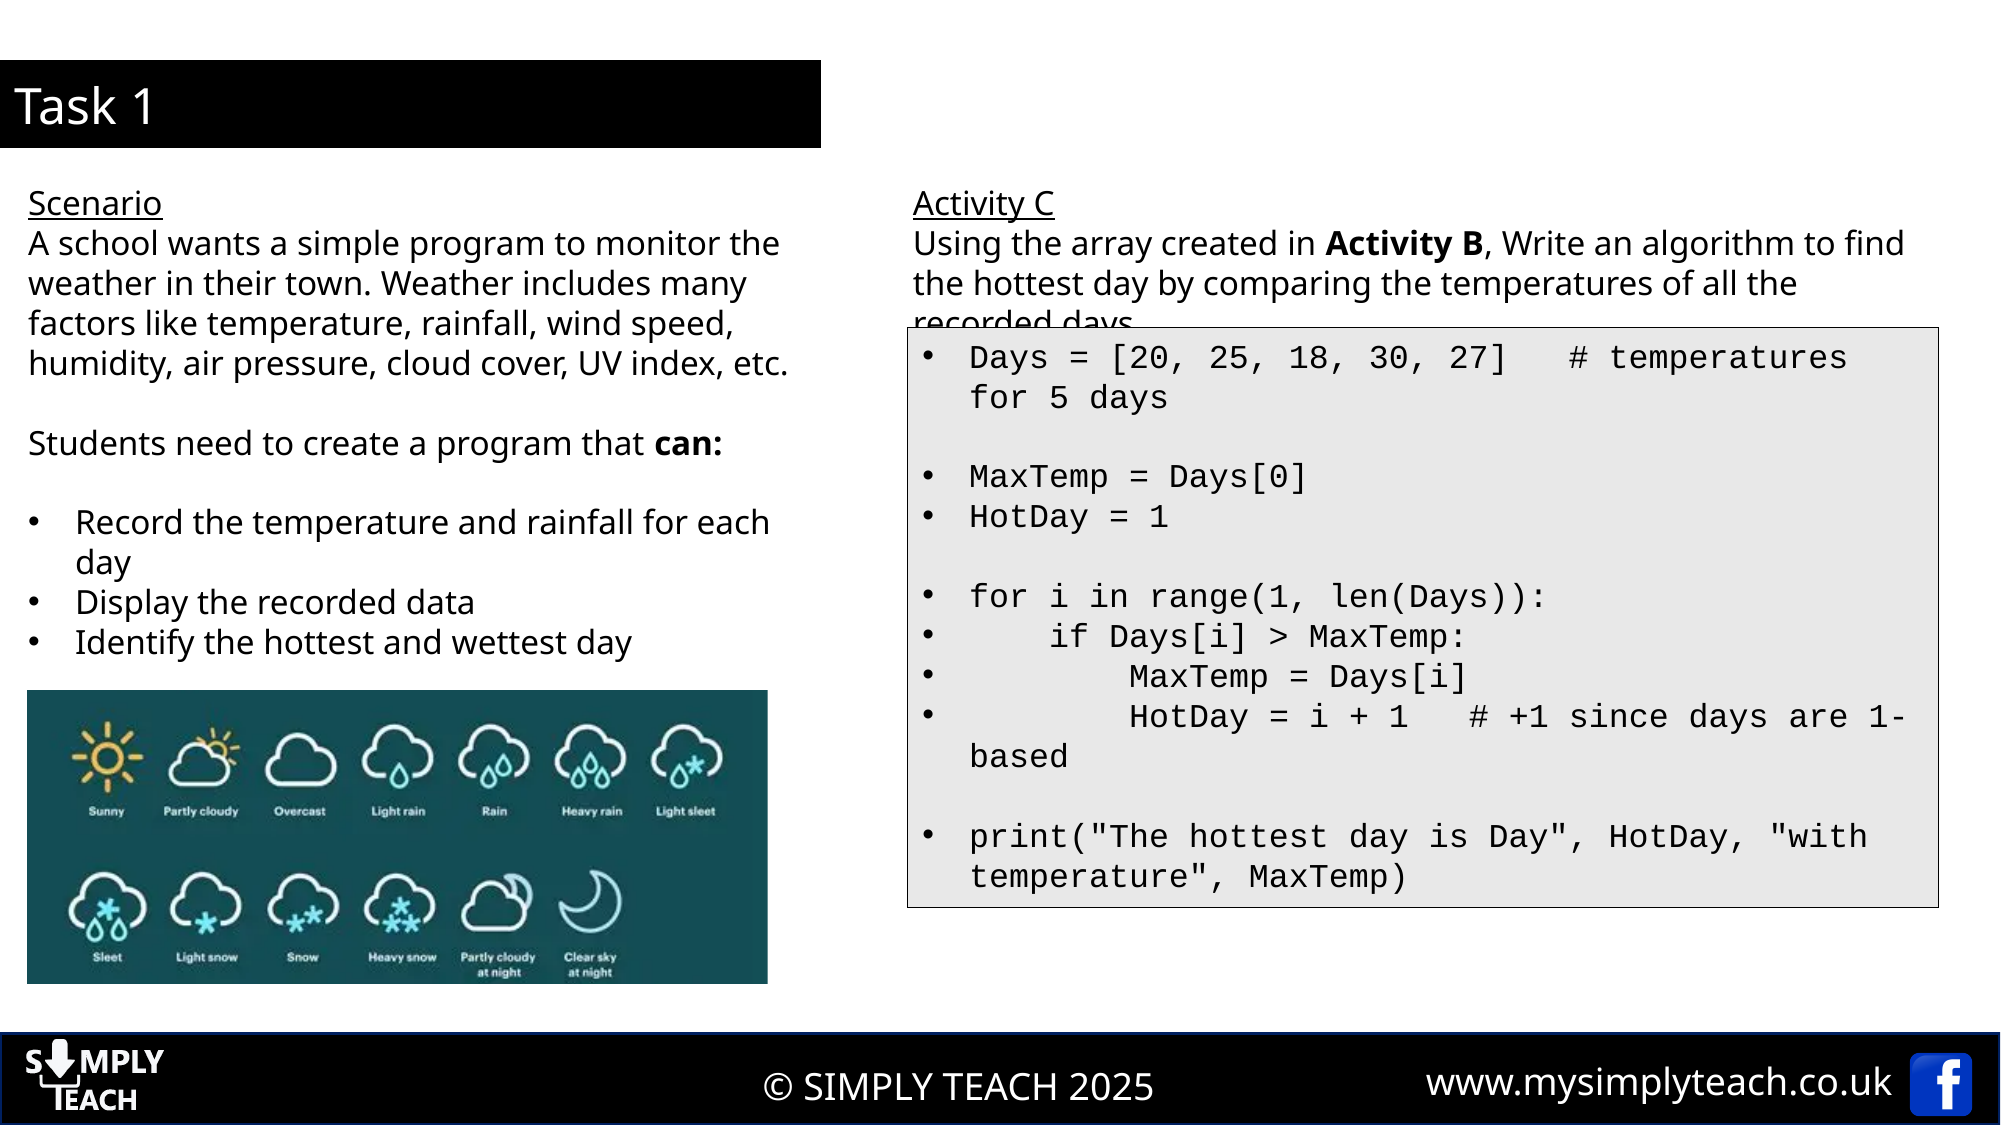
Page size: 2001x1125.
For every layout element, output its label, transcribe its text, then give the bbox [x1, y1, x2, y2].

text_box Activity C Using the array created in Activity B, Write an algorithm to find the hottest day by comparing the temperatures of all the recorded days. [898, 174, 1939, 350]
text_box Scenario A school wants a simple program to monitor the weather in their town. Weather includes many factors like temperature, rainfall, wind speed, humidity, air pressure, cloud cover, UV index, etc. Students need to create a program that can: Record the temperature and rainfall for each day Display the recorded data Identify the hottest and wettest day [13, 174, 833, 669]
picture [26, 689, 769, 985]
text_box Days = [20, 25, 18, 30, 27] # temperatures for 5 days MaxTemp = Days[0] HotDay = 1 for i in range(1, len(Days)): if Days[i] > MaxTemp: MaxTemp = Days[i] HotDay = i + 1 # +1 since days are 1-based print("The hottest day is Day", HotDay, "with temperature", MaxTemp) [906, 326, 1940, 909]
text_box Task 1 [0, 60, 821, 148]
picture [1907, 1050, 1975, 1119]
picture [15, 1033, 182, 1122]
